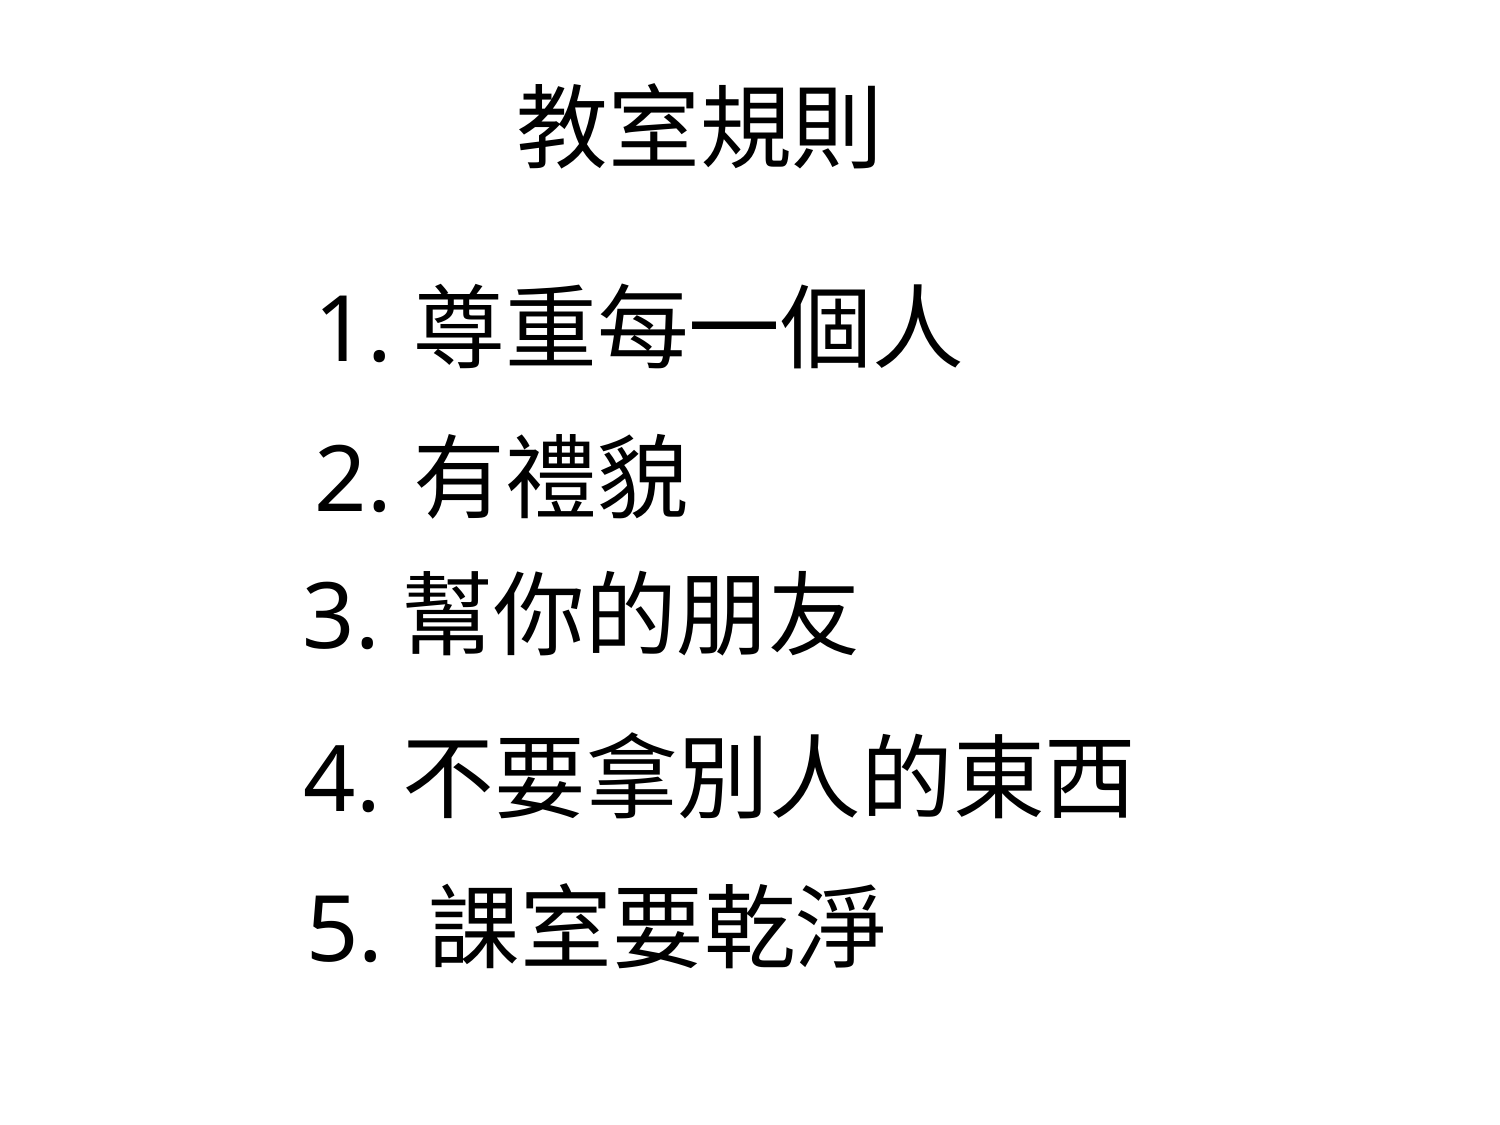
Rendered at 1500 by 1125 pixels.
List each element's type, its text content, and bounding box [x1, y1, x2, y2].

text_box 3.幫你的朋友 [288, 549, 876, 675]
text_box 4.不要拿別人的東西 [289, 712, 1152, 838]
text_box 2.有禮貌 [300, 412, 850, 538]
text_box 1.尊重每一個人 [299, 262, 988, 388]
text_box 教室規則 [501, 62, 899, 188]
text_box 5. 課室要乾淨 [291, 862, 903, 988]
